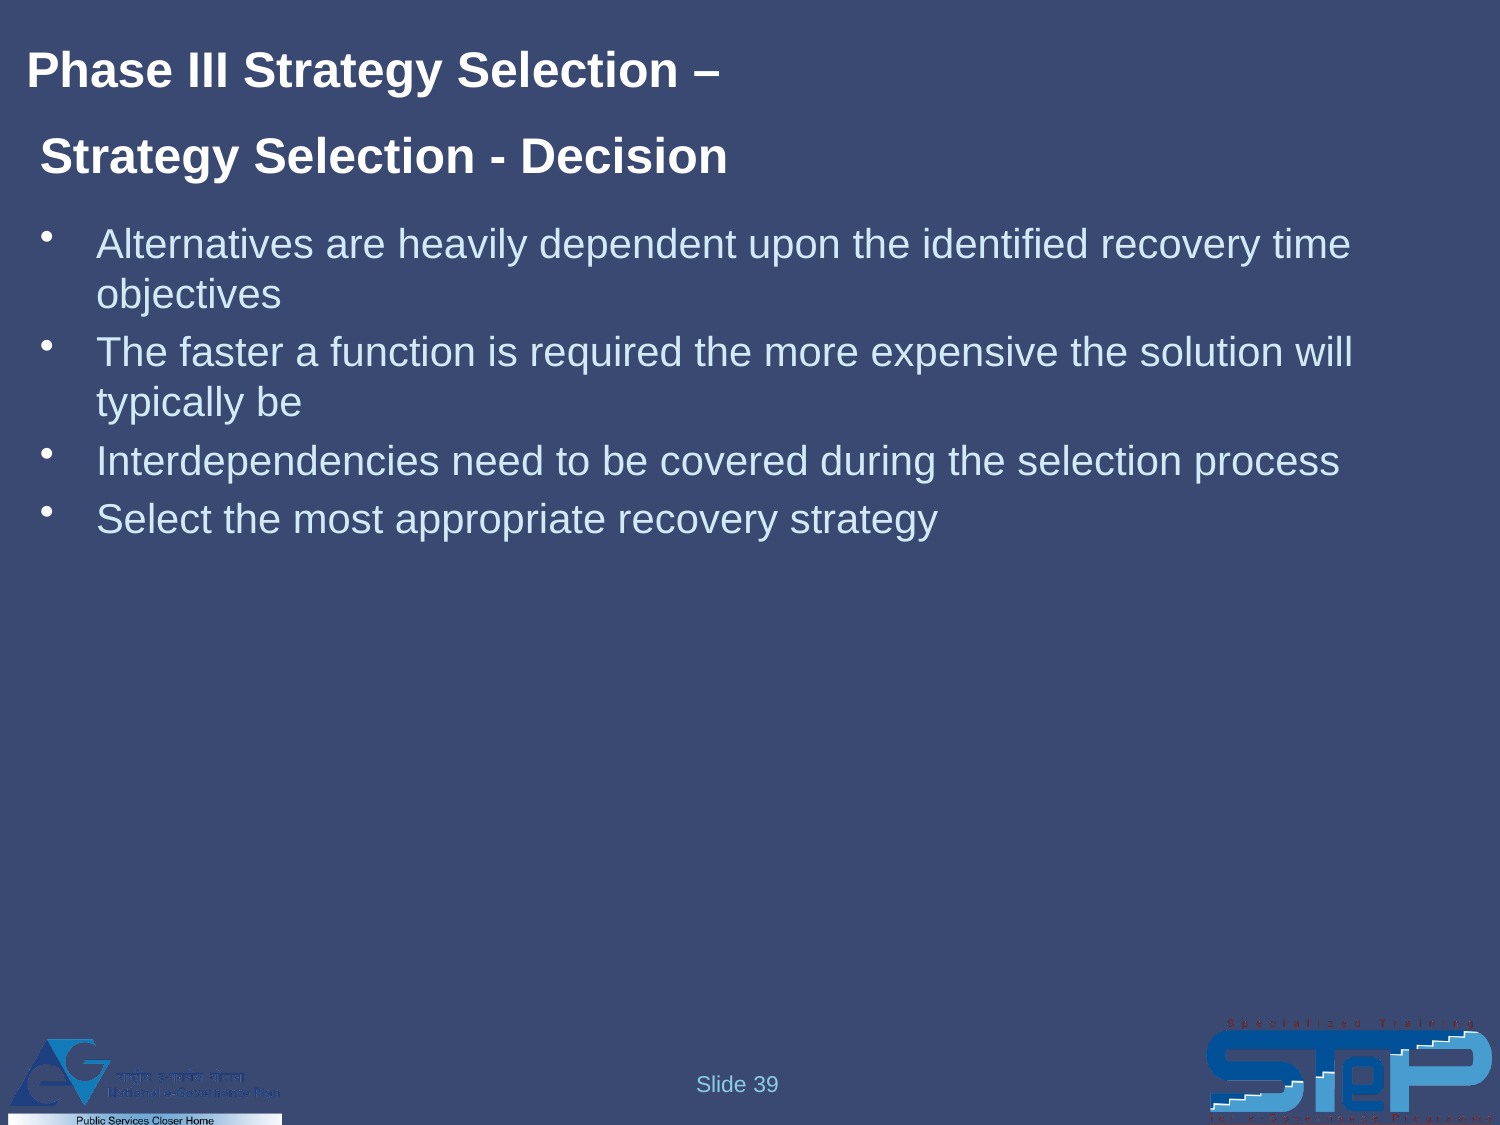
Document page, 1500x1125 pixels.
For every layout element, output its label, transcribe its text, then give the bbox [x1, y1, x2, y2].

text_box Strategy Selection - Decision [24, 95, 1435, 213]
picture [8, 1039, 282, 1125]
text_box Phase III Strategy Selection – [26, 37, 1471, 162]
picture [1205, 1019, 1492, 1125]
text_box Alternatives are heavily dependent upon the identified recovery time objectives The faster a function is required the more expensive the solution will typically be Interdependencies need to be covered during the selection process Select the most appropriate recovery strategy [24, 209, 1391, 900]
text_box Slide 39 [562, 1070, 913, 1096]
